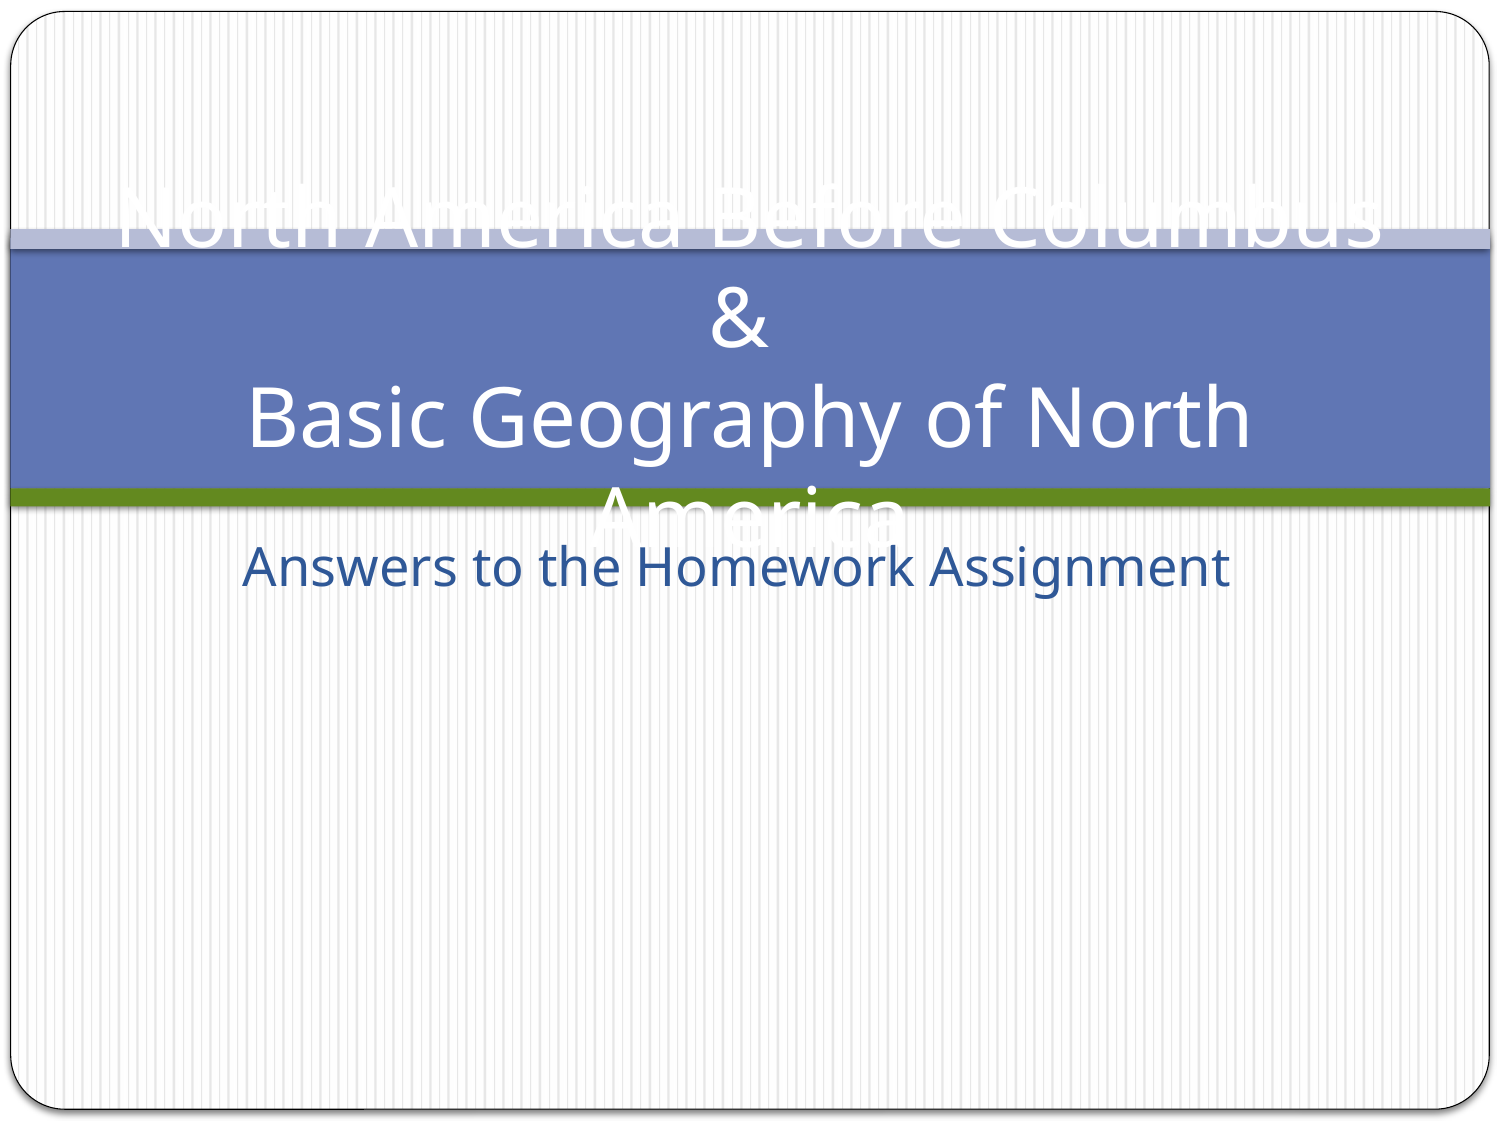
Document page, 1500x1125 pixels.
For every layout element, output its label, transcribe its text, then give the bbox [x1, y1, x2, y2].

subtitle Answers to the Homework Assignment [212, 525, 1263, 788]
title North America Before Columbus & Basic Geography of North America [75, 247, 1425, 489]
